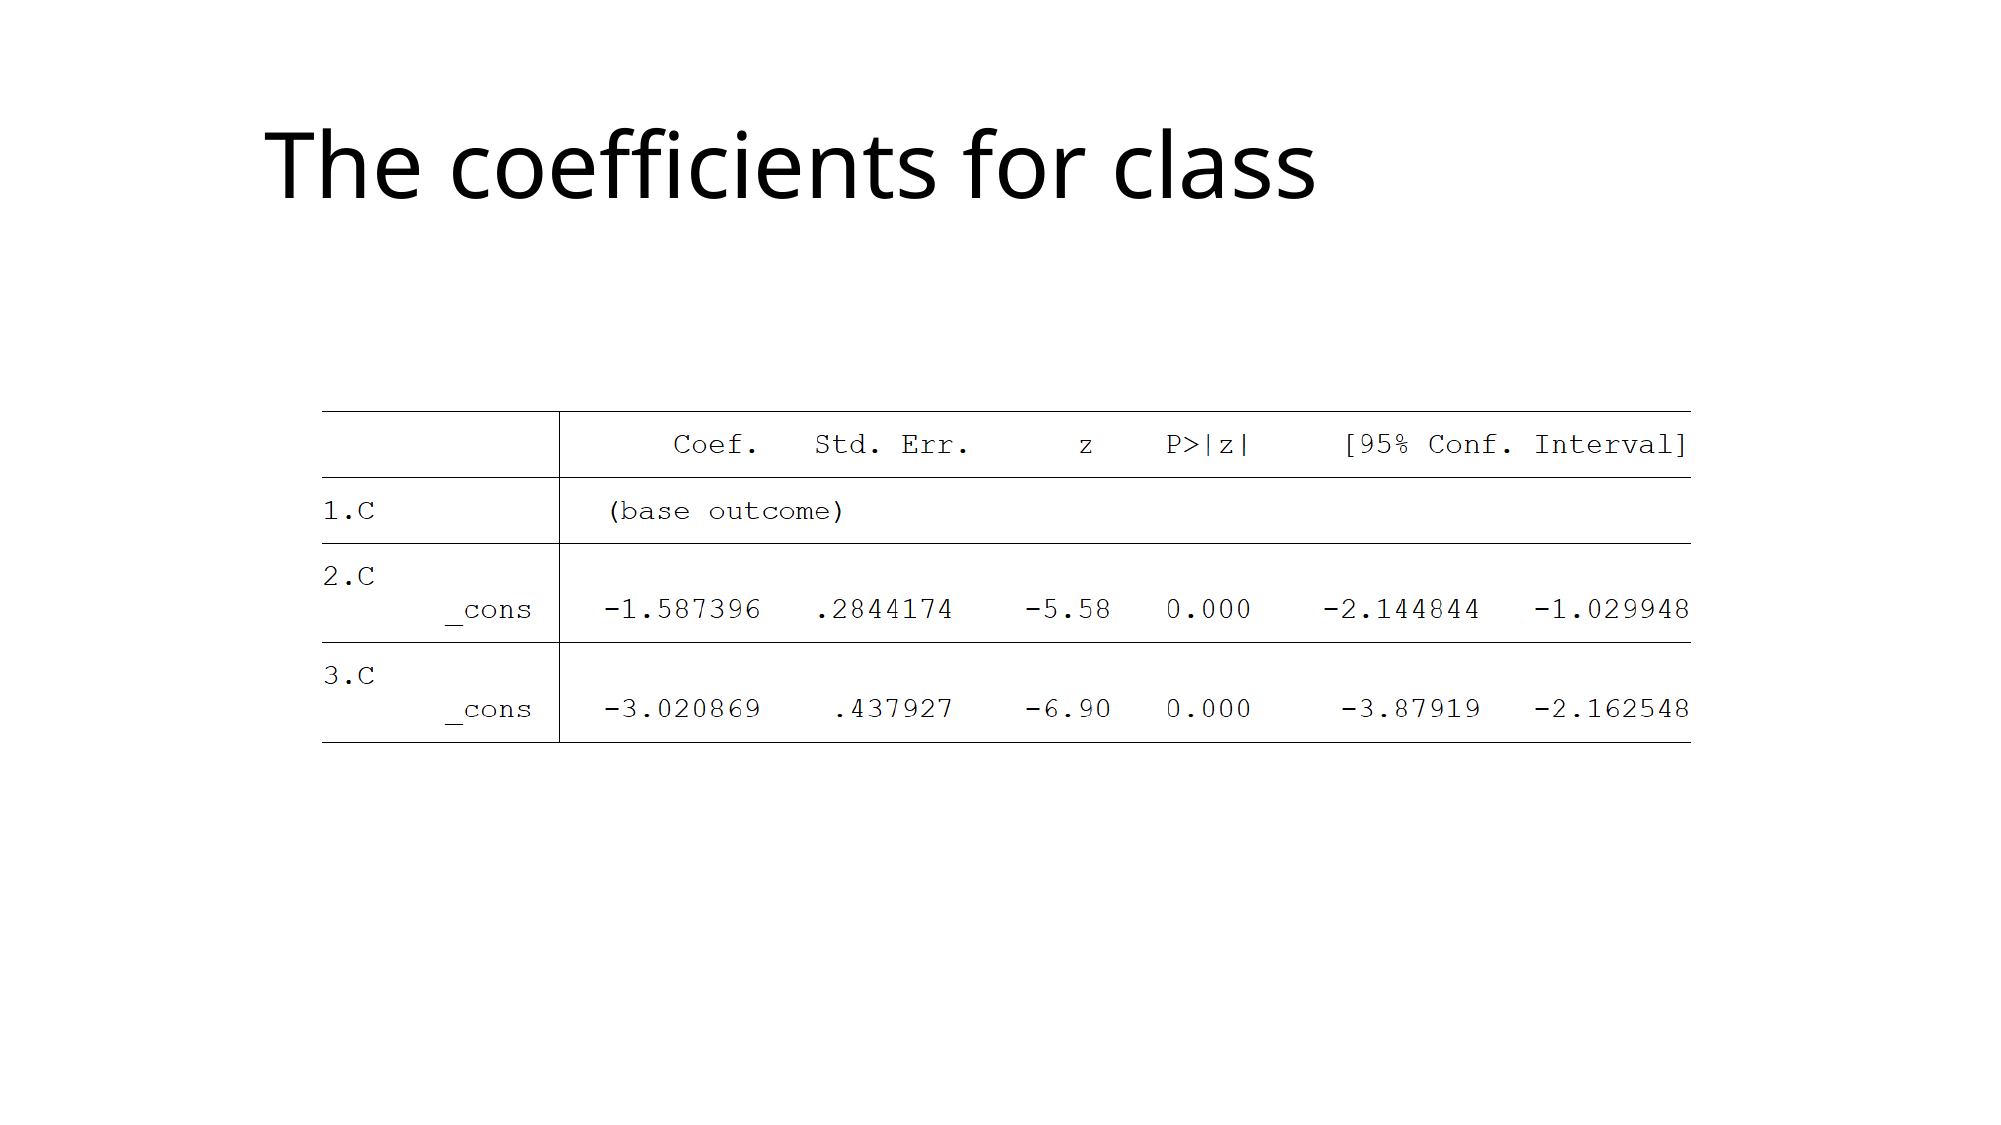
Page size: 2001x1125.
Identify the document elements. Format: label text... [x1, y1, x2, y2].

picture [312, 387, 1713, 757]
title The coefficients for class [249, 99, 1750, 238]
